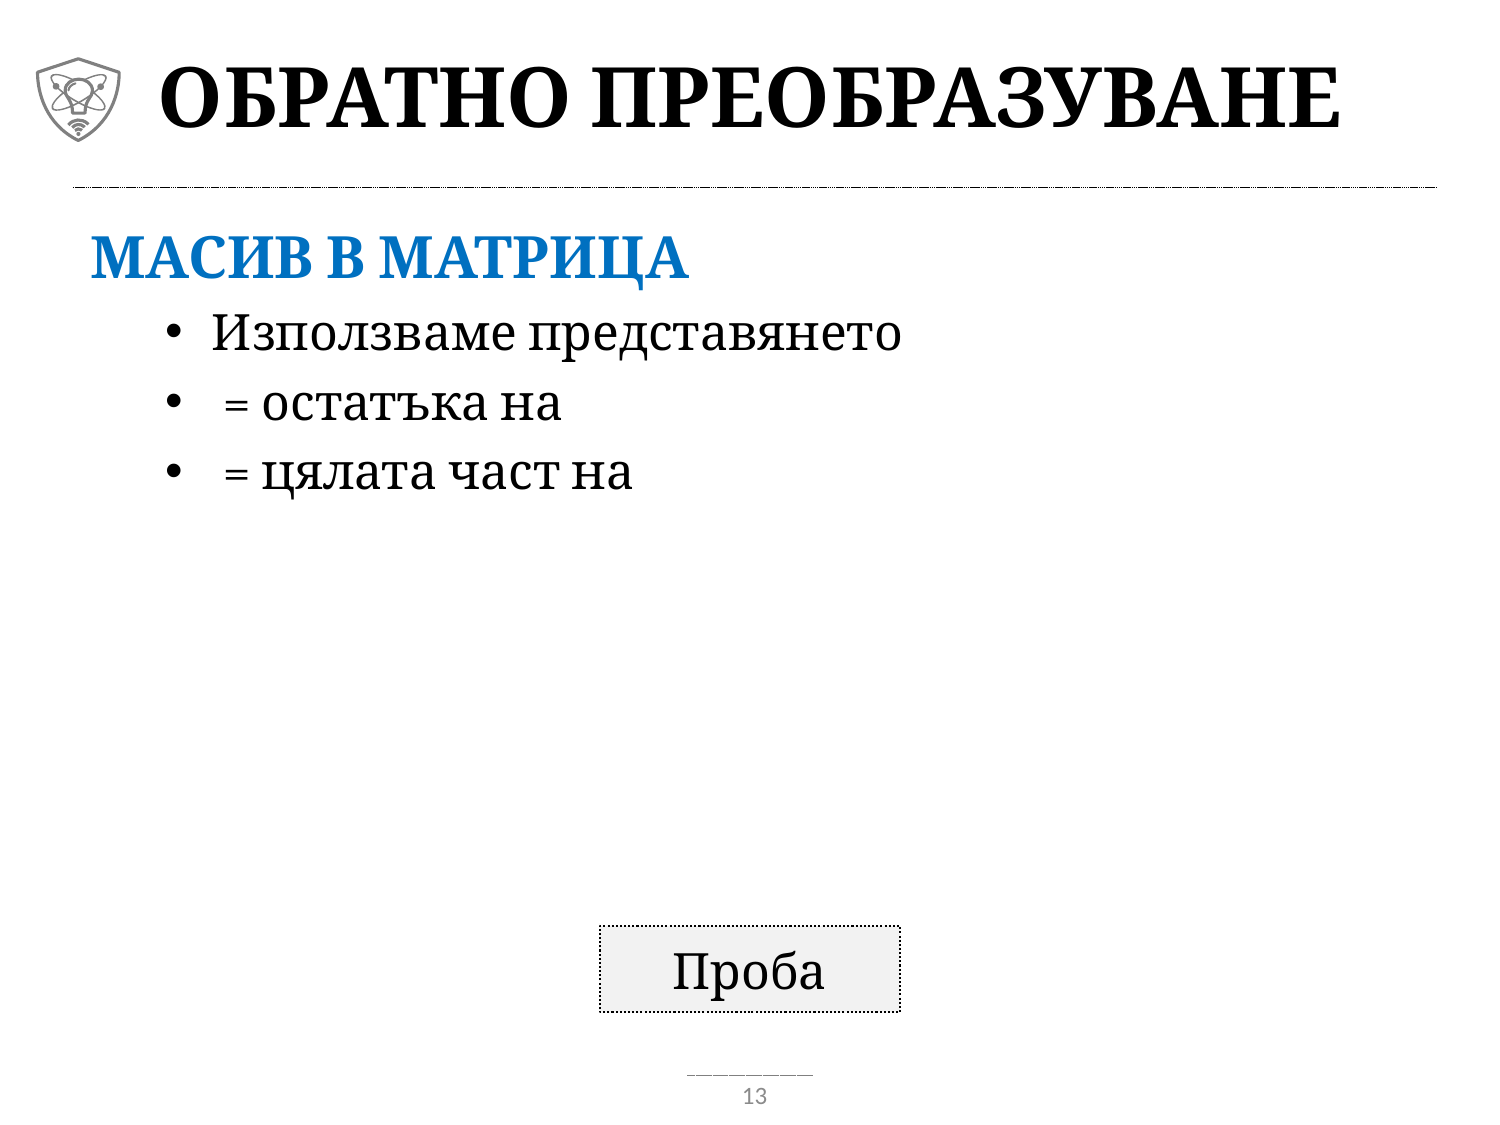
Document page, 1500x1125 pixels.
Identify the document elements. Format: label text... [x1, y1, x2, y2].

title Обратно преобразуване [0, 0, 1500, 188]
text_box Проба [598, 924, 902, 1014]
slide_number 13 [579, 1065, 930, 1125]
